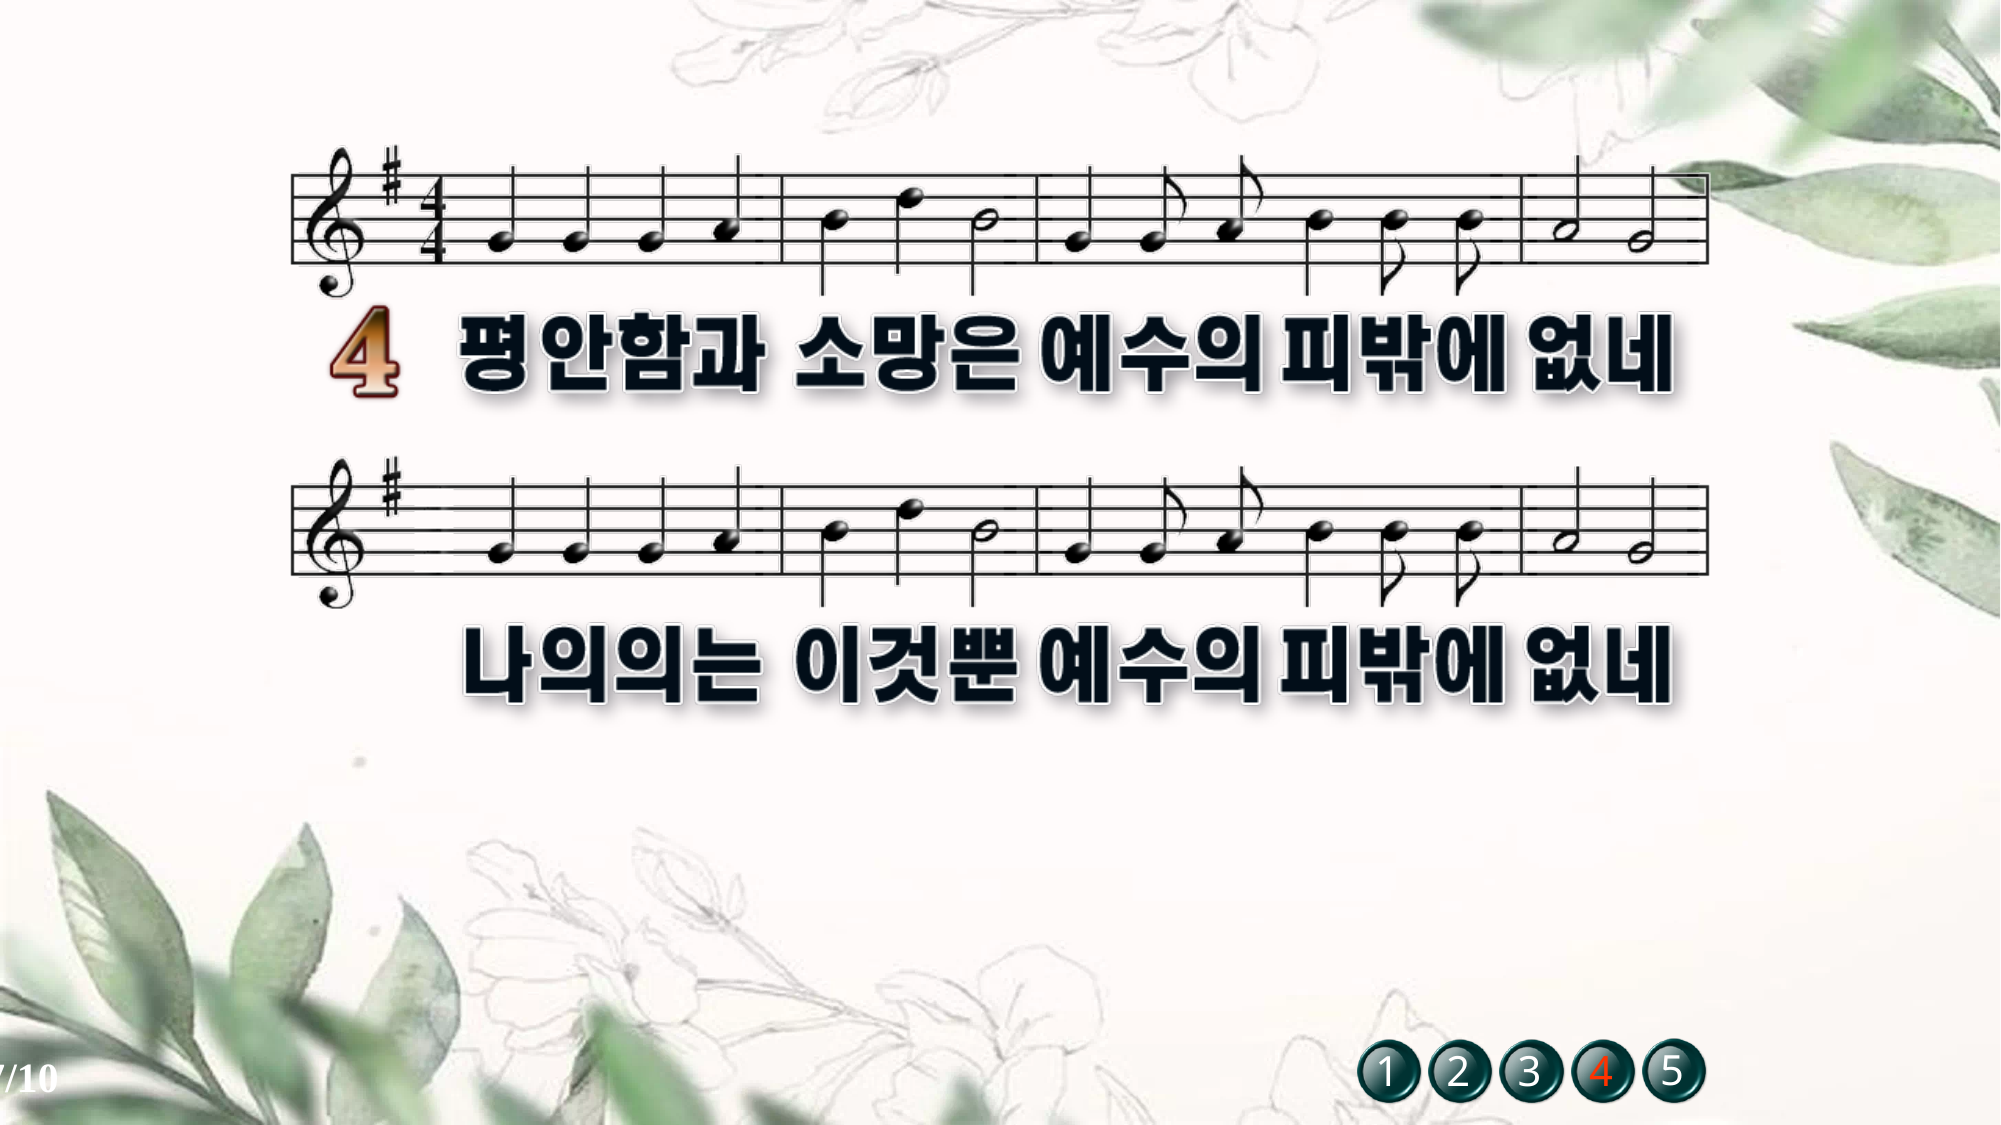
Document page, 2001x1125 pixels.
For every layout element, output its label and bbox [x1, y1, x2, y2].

text_box [1639, 1034, 1709, 1106]
text_box [1425, 1035, 1496, 1106]
text_box [1354, 1035, 1424, 1106]
text_box [1568, 1035, 1638, 1106]
picture [0, 0, 2001, 1125]
text_box [1496, 1035, 1567, 1106]
